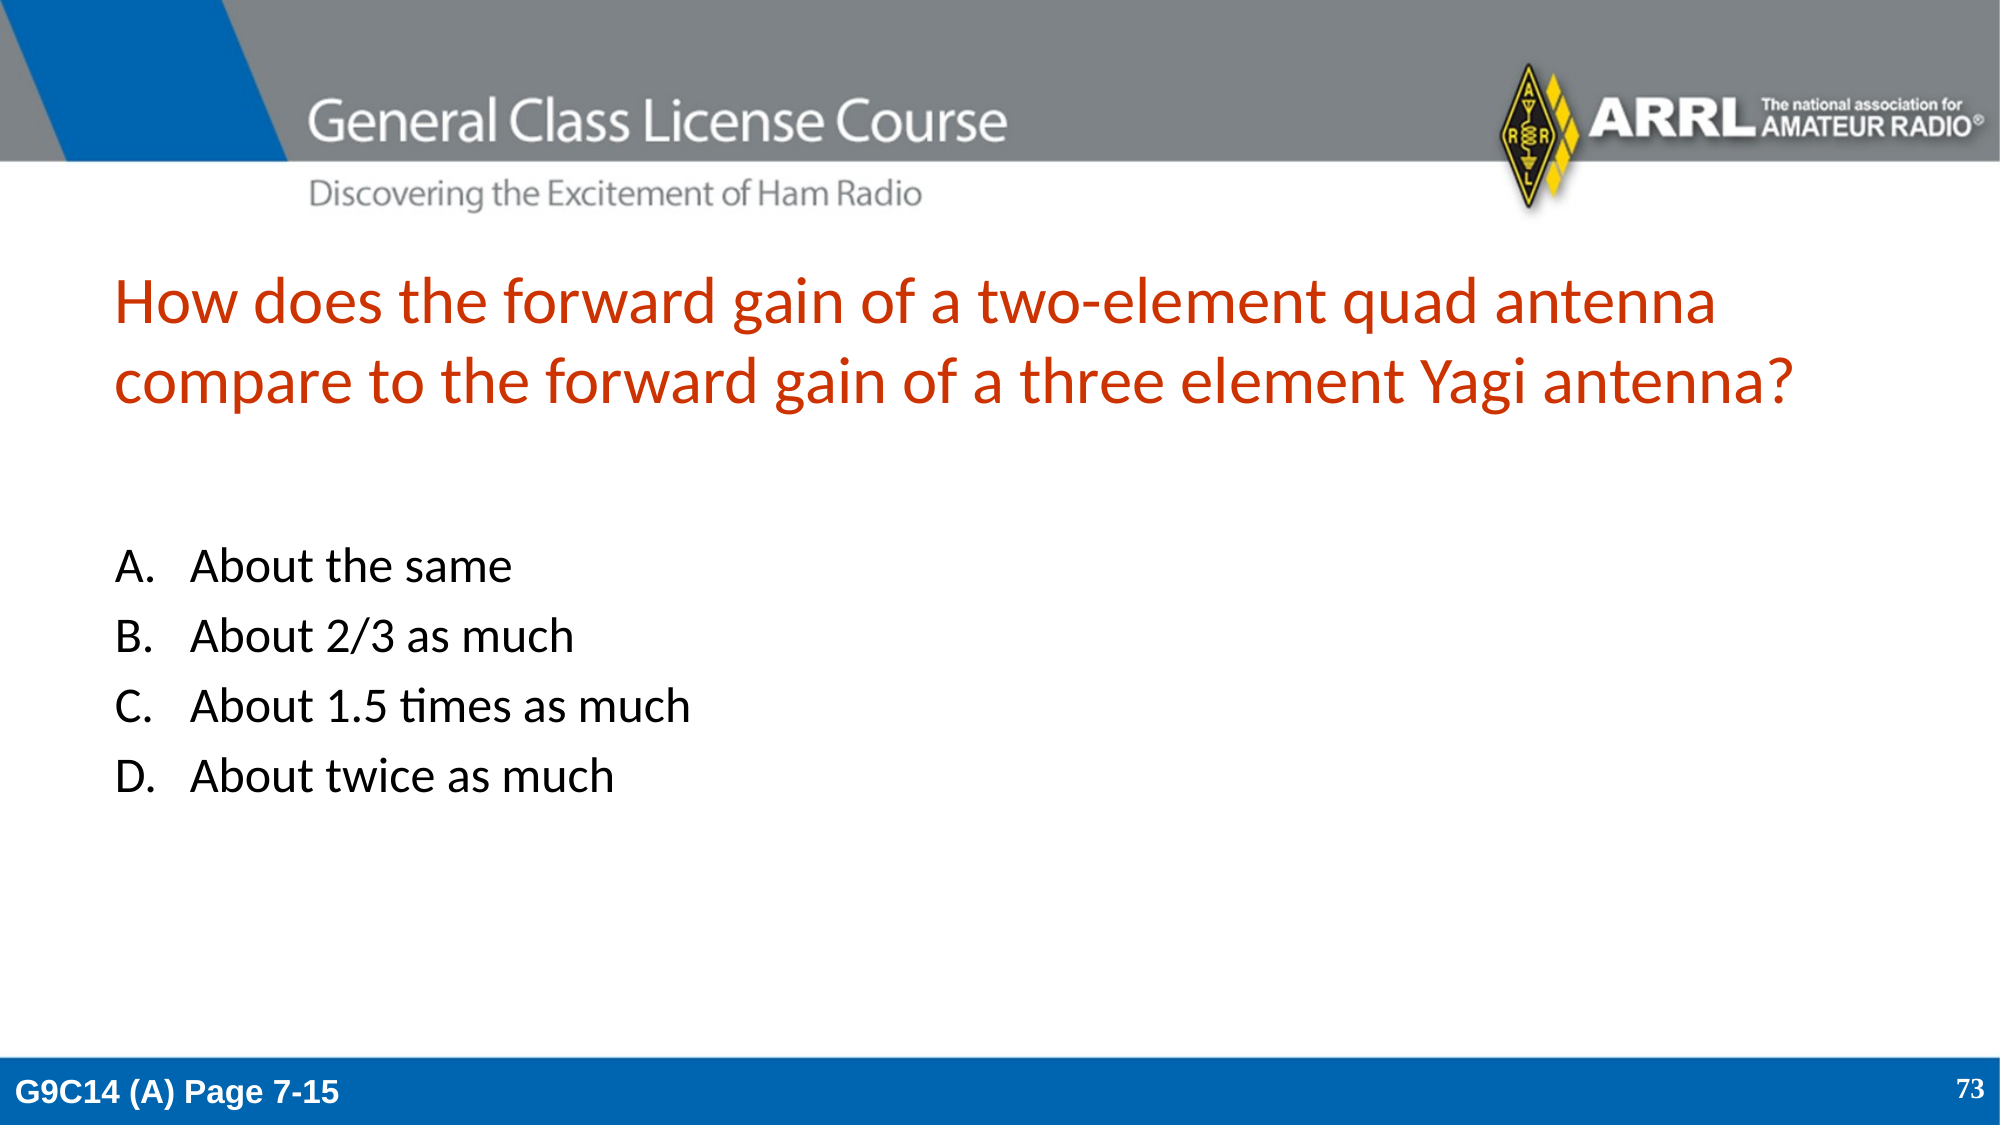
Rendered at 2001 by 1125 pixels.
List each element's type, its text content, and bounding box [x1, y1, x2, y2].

text_box 73 [1875, 1062, 2000, 1113]
title How does the forward gain of a two-element quad antenna compare to the forward gain of a three element Yagi antenna? [99, 249, 1900, 468]
text_box G9C14 (A) Page 7-15 [0, 1062, 1313, 1118]
picture [0, 0, 2001, 1125]
list About the same About 2/3 as much About 1.5 times as much About twice as much [99, 525, 1900, 1005]
